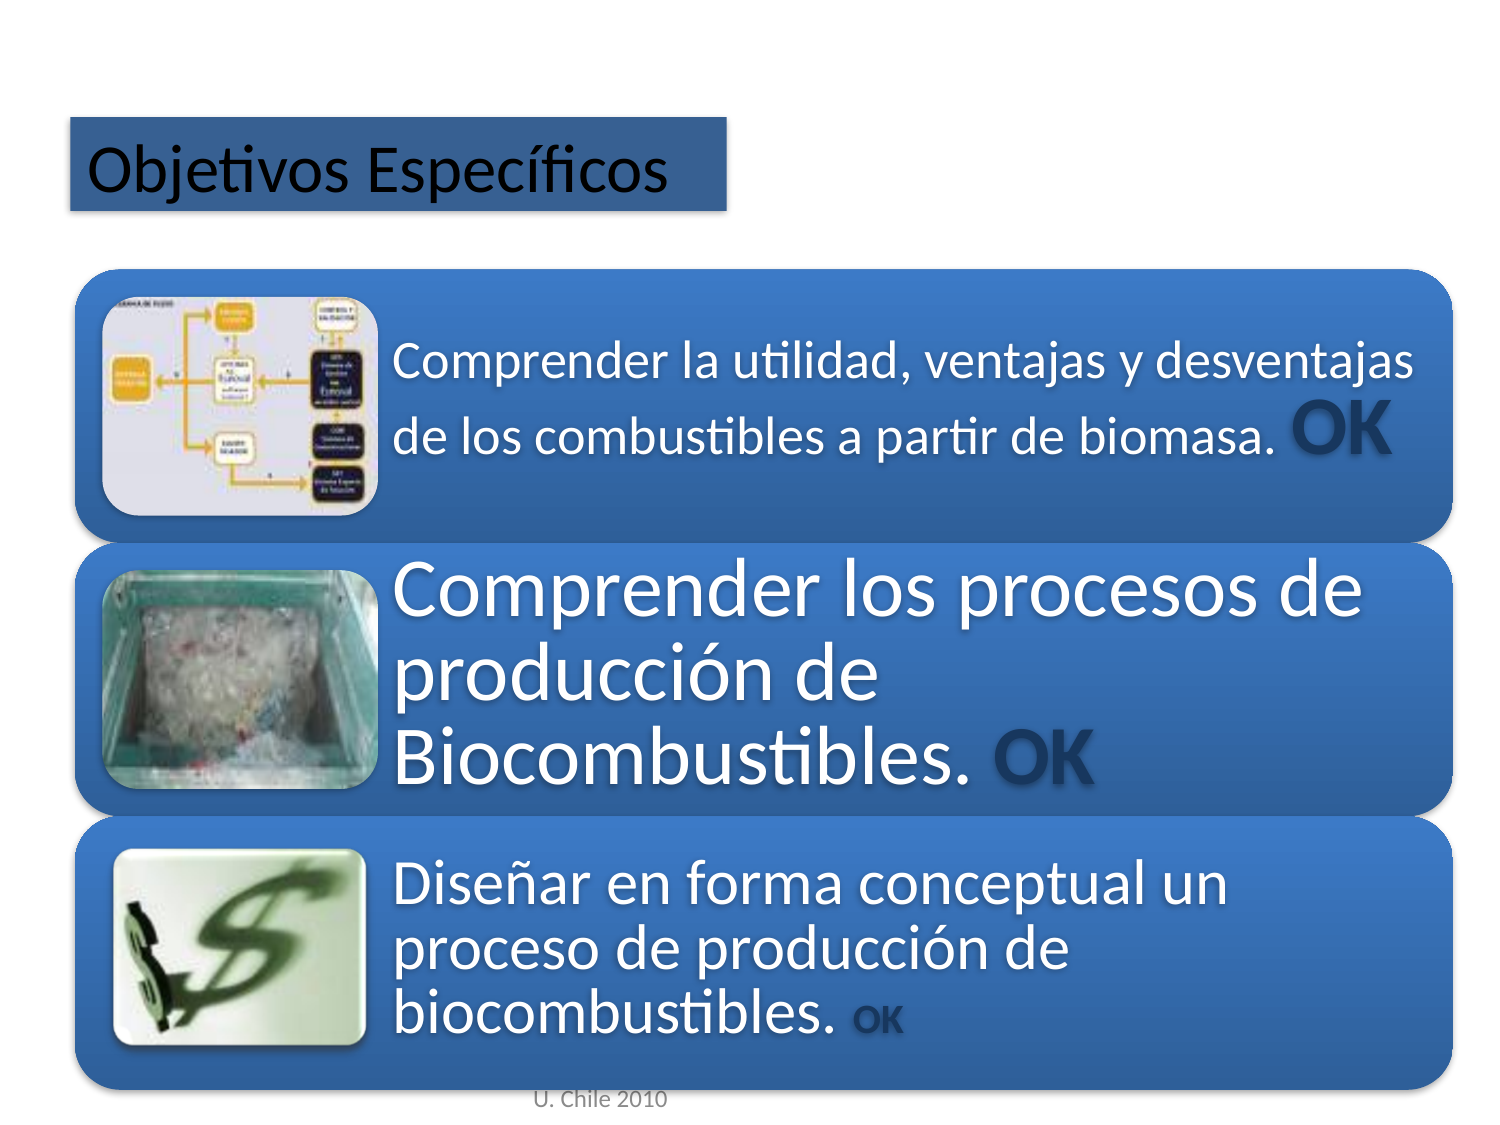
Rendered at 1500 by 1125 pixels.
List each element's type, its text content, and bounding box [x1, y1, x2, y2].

text_box Objetivos Específicos [70, 117, 727, 211]
footer Derechos Reservados©Taller de proyectos - U. Chile 2010 [512, 1097, 988, 1103]
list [74, 269, 1454, 1091]
